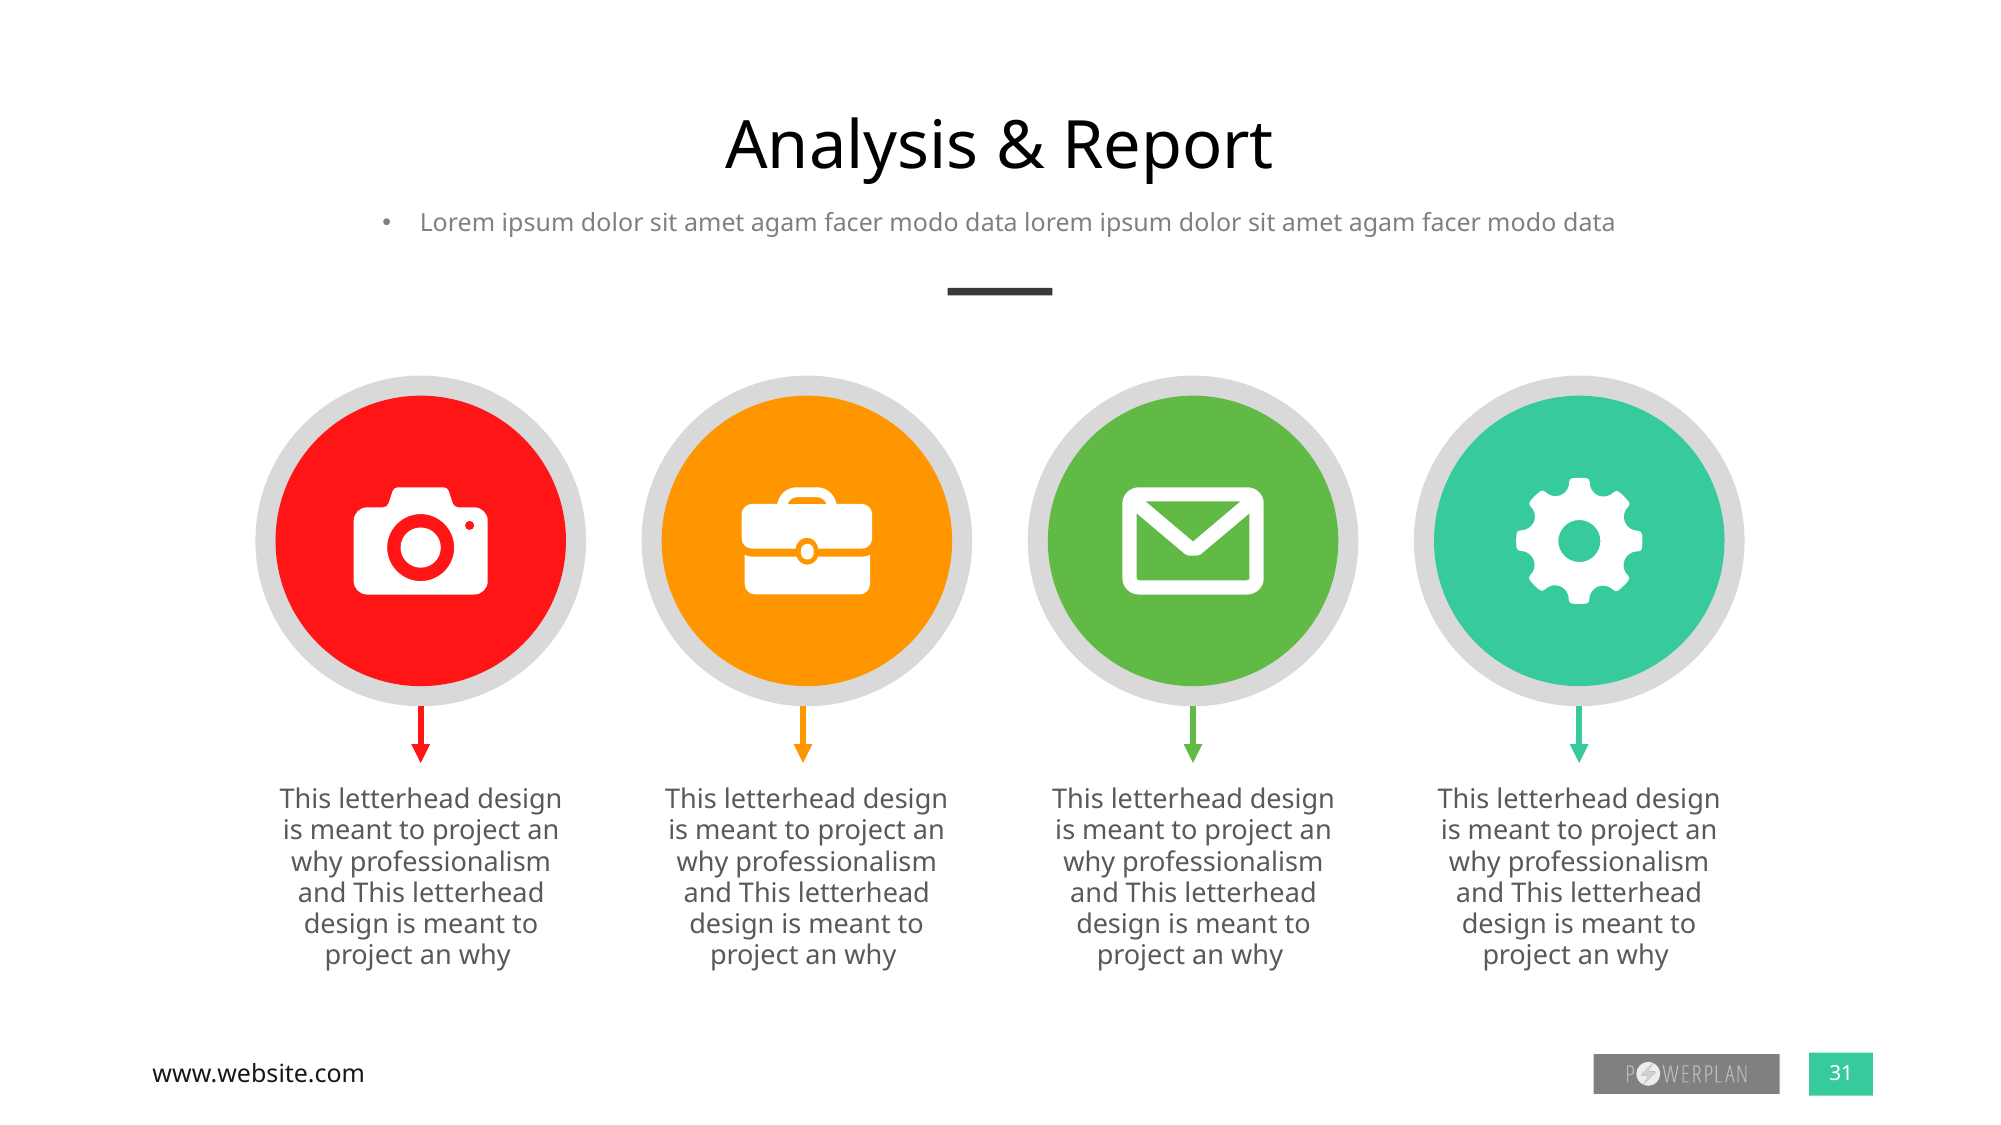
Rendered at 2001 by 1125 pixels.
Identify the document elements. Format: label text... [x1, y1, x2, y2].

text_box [255, 375, 1745, 978]
list Lorem ipsum dolor sit amet agam facer modo data lorem ipsum dolor sit amet agam facer modo data [137, 202, 1863, 246]
text_box [947, 287, 1053, 296]
title Analysis & Report [137, 96, 1863, 198]
slide_number 31 [1809, 1052, 1873, 1096]
slide_number www.website.com [137, 1042, 391, 1103]
